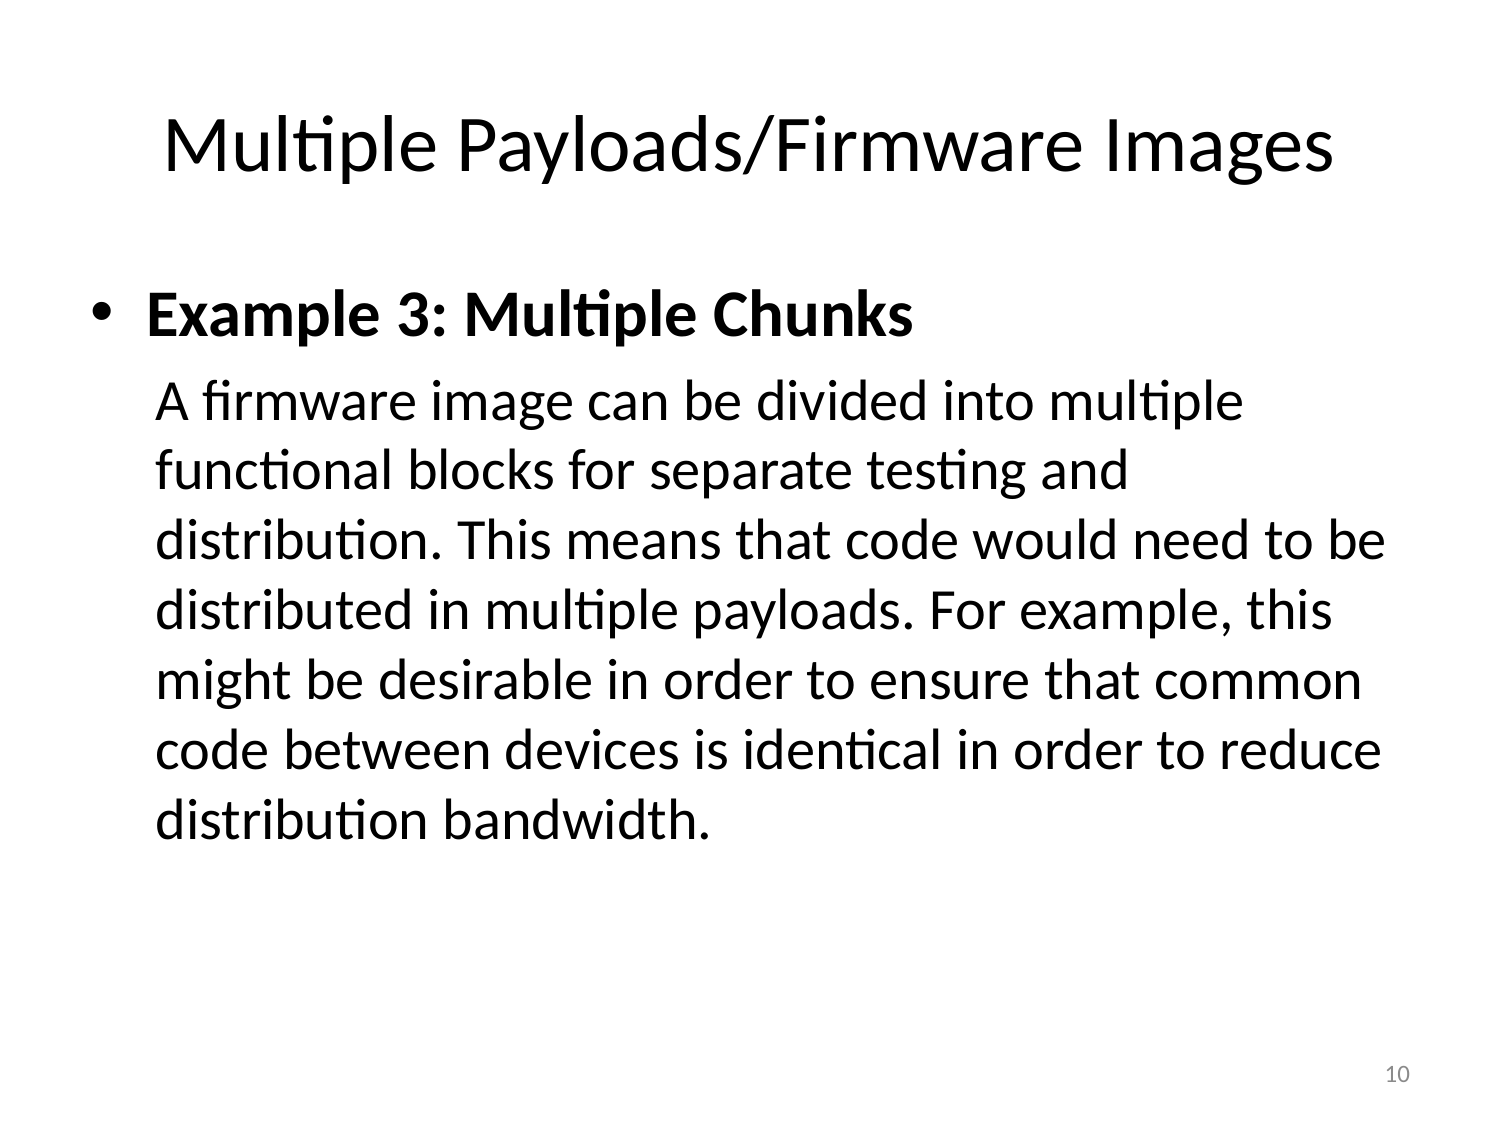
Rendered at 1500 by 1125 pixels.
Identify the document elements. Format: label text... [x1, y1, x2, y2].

title Multiple Payloads/Firmware Images [75, 45, 1425, 233]
slide_number 10 [1074, 1042, 1425, 1103]
list Example 3: Multiple Chunks A firmware image can be divided into multiple functional blocks for separate testing and distribution. This means that code would need to be distributed in multiple payloads. For example, this might be desirable in order to ensure that common code between devices is identical in order to reduce distribution bandwidth. [75, 262, 1425, 1005]
